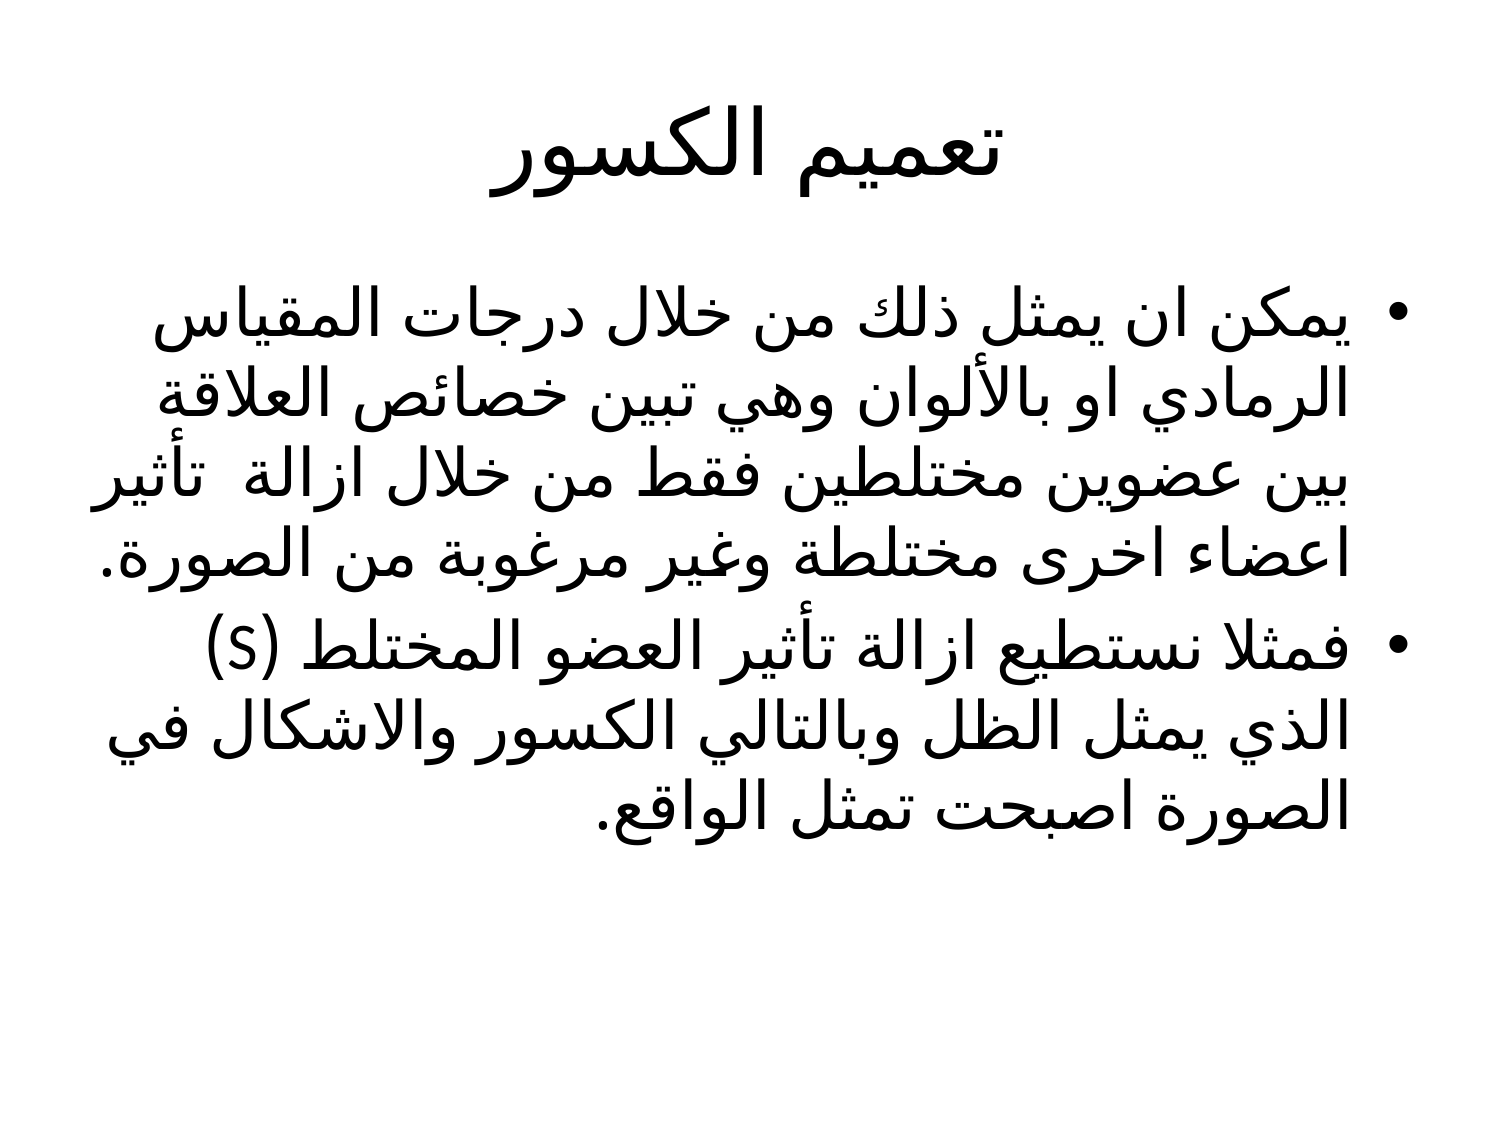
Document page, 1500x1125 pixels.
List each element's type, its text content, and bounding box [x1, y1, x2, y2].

list يمكن ان يمثل ذلك من خلال درجات المقياس الرمادي او بالألوان وهي تبين خصائص العلاقة بين عضوين مختلطين فقط من خلال ازالة تأثير اعضاء اخرى مختلطة وغير مرغوبة من الصورة. فمثلا نستطيع ازالة تأثير العضو المختلط (S) الذي يمثل الظل وبالتالي الكسور والاشكال في الصورة اصبحت تمثل الواقع. [75, 262, 1425, 1005]
title تعميم الكسور [75, 45, 1425, 233]
